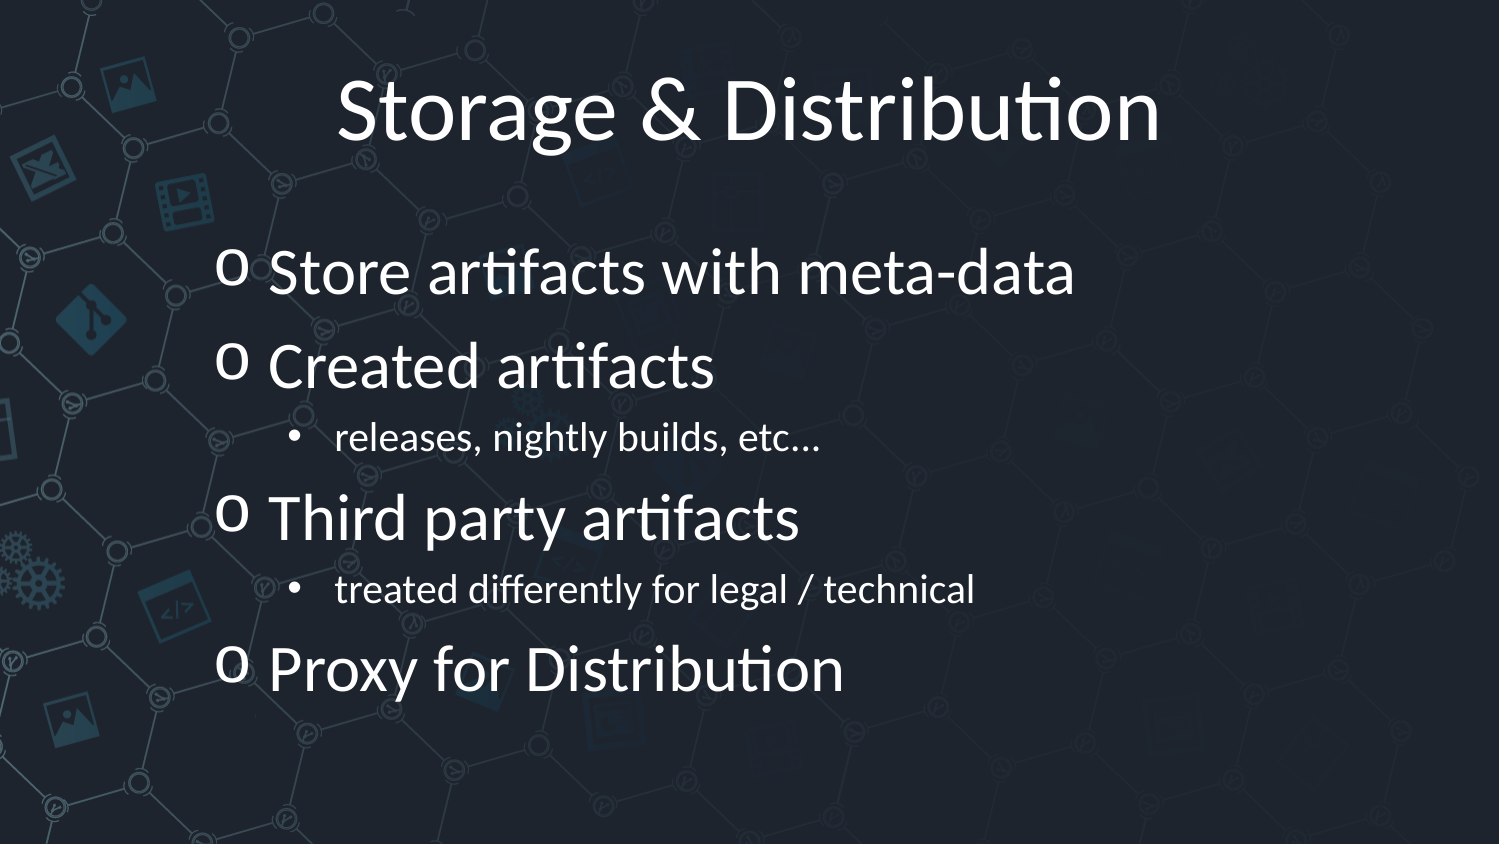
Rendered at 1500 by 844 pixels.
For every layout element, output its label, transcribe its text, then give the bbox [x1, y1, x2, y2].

title Storage & Distribution [75, 33, 1425, 175]
list Store artifacts with meta-data Created artifacts releases, nightly builds, etc... Third party artifacts treated differently for legal / technical Proxy for Distribution [197, 220, 1272, 778]
picture [0, 0, 1500, 844]
